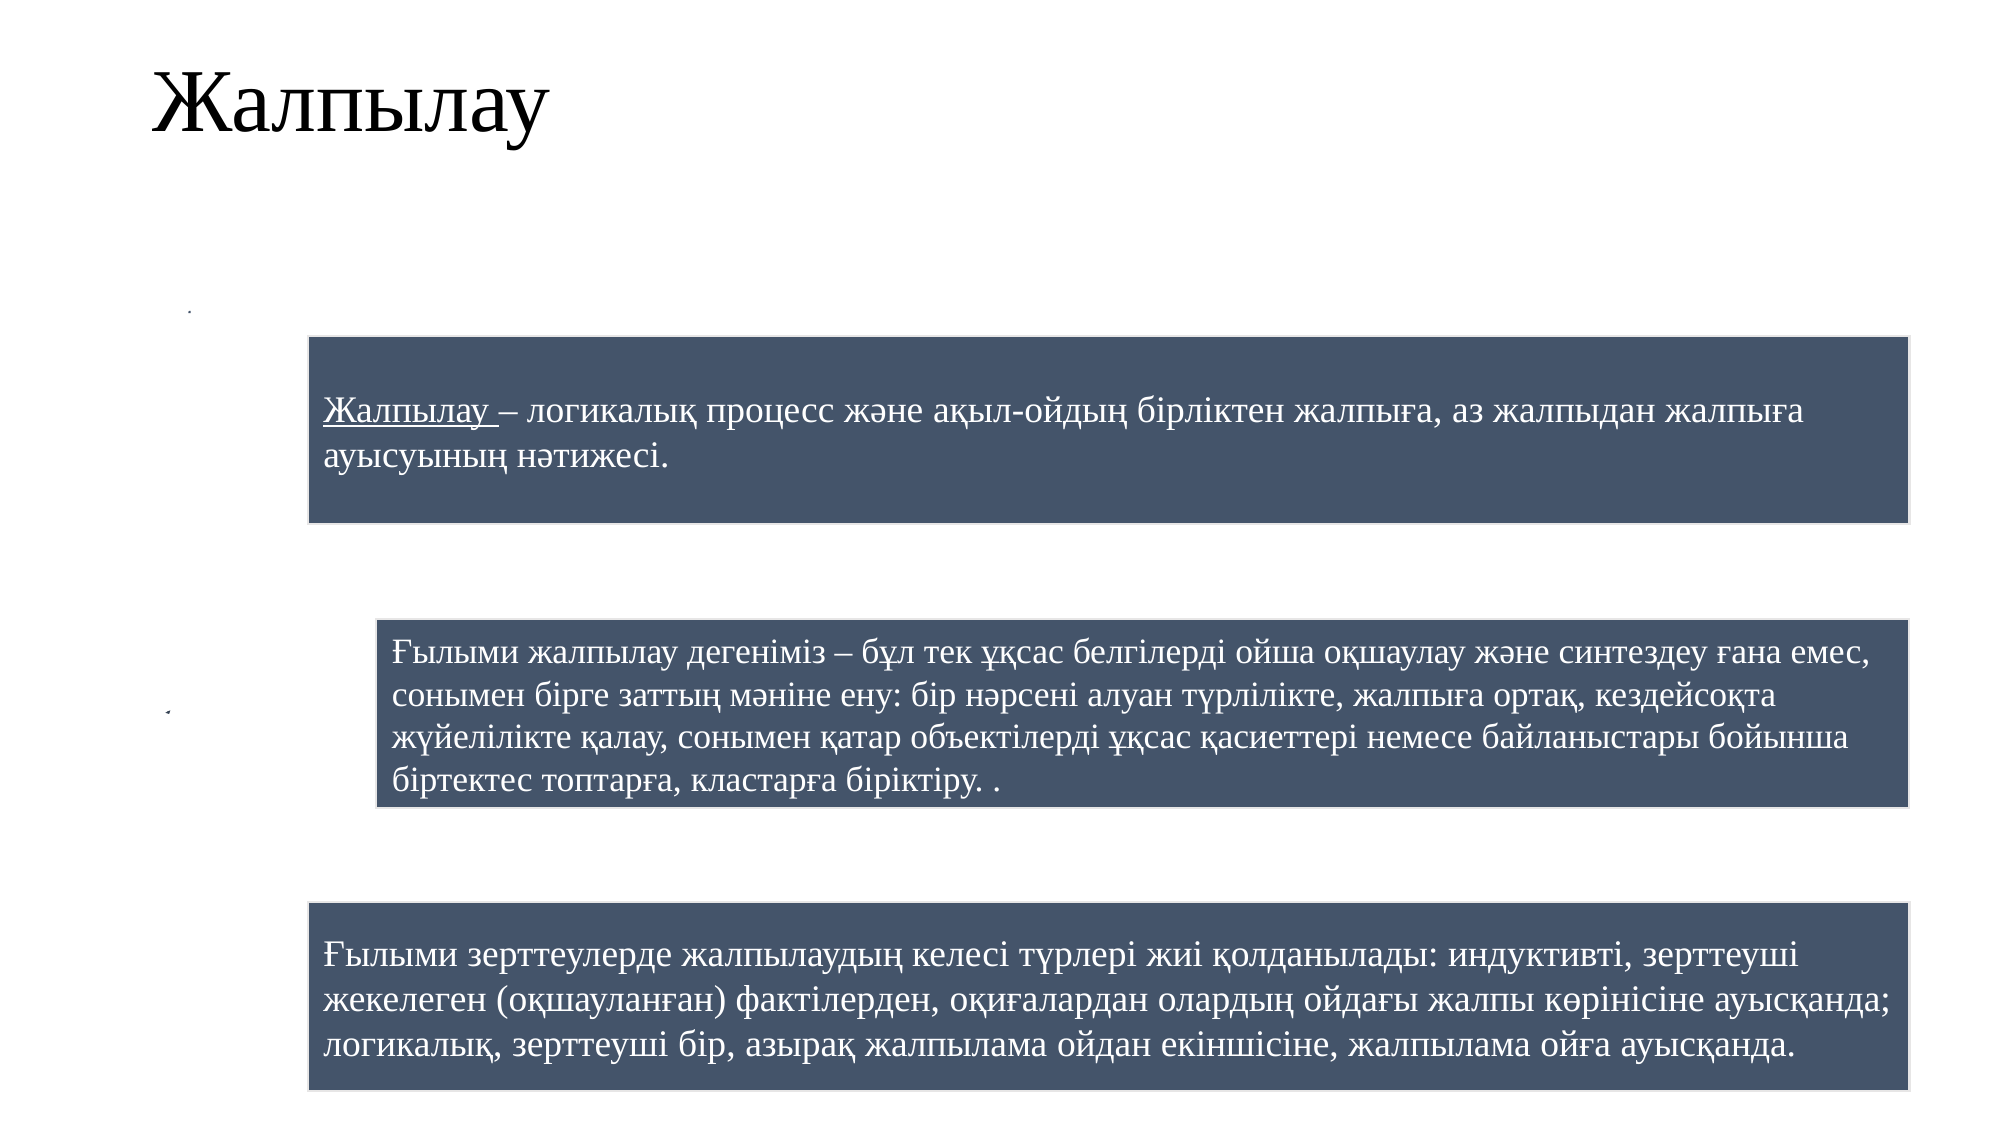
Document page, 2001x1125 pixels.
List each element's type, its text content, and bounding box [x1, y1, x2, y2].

title Жалпылау [137, 45, 1432, 159]
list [163, 158, 1910, 1103]
